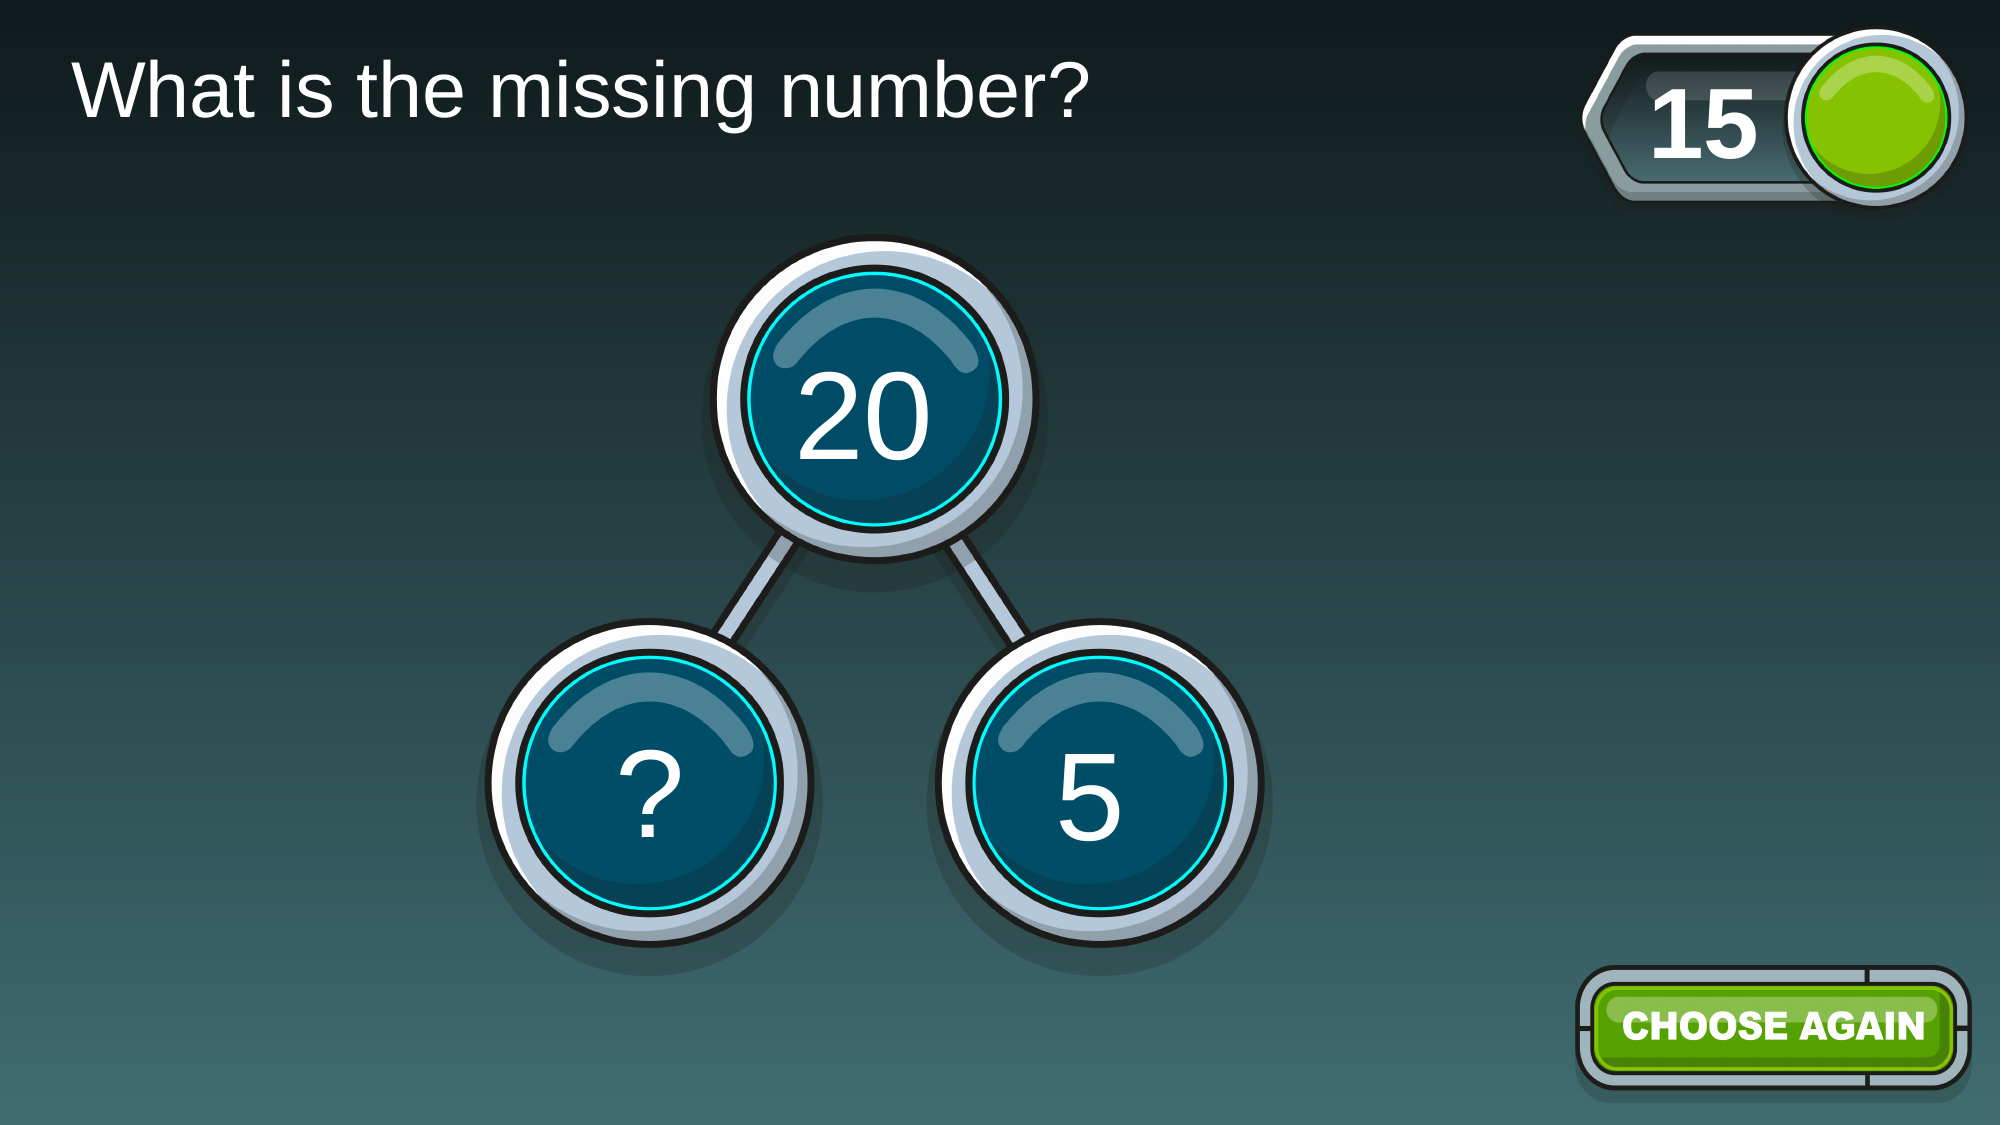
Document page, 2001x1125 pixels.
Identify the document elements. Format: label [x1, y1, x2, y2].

picture [475, 234, 1273, 976]
text_box [55, 30, 1544, 165]
picture [1575, 25, 1971, 221]
picture [1575, 965, 1972, 1104]
